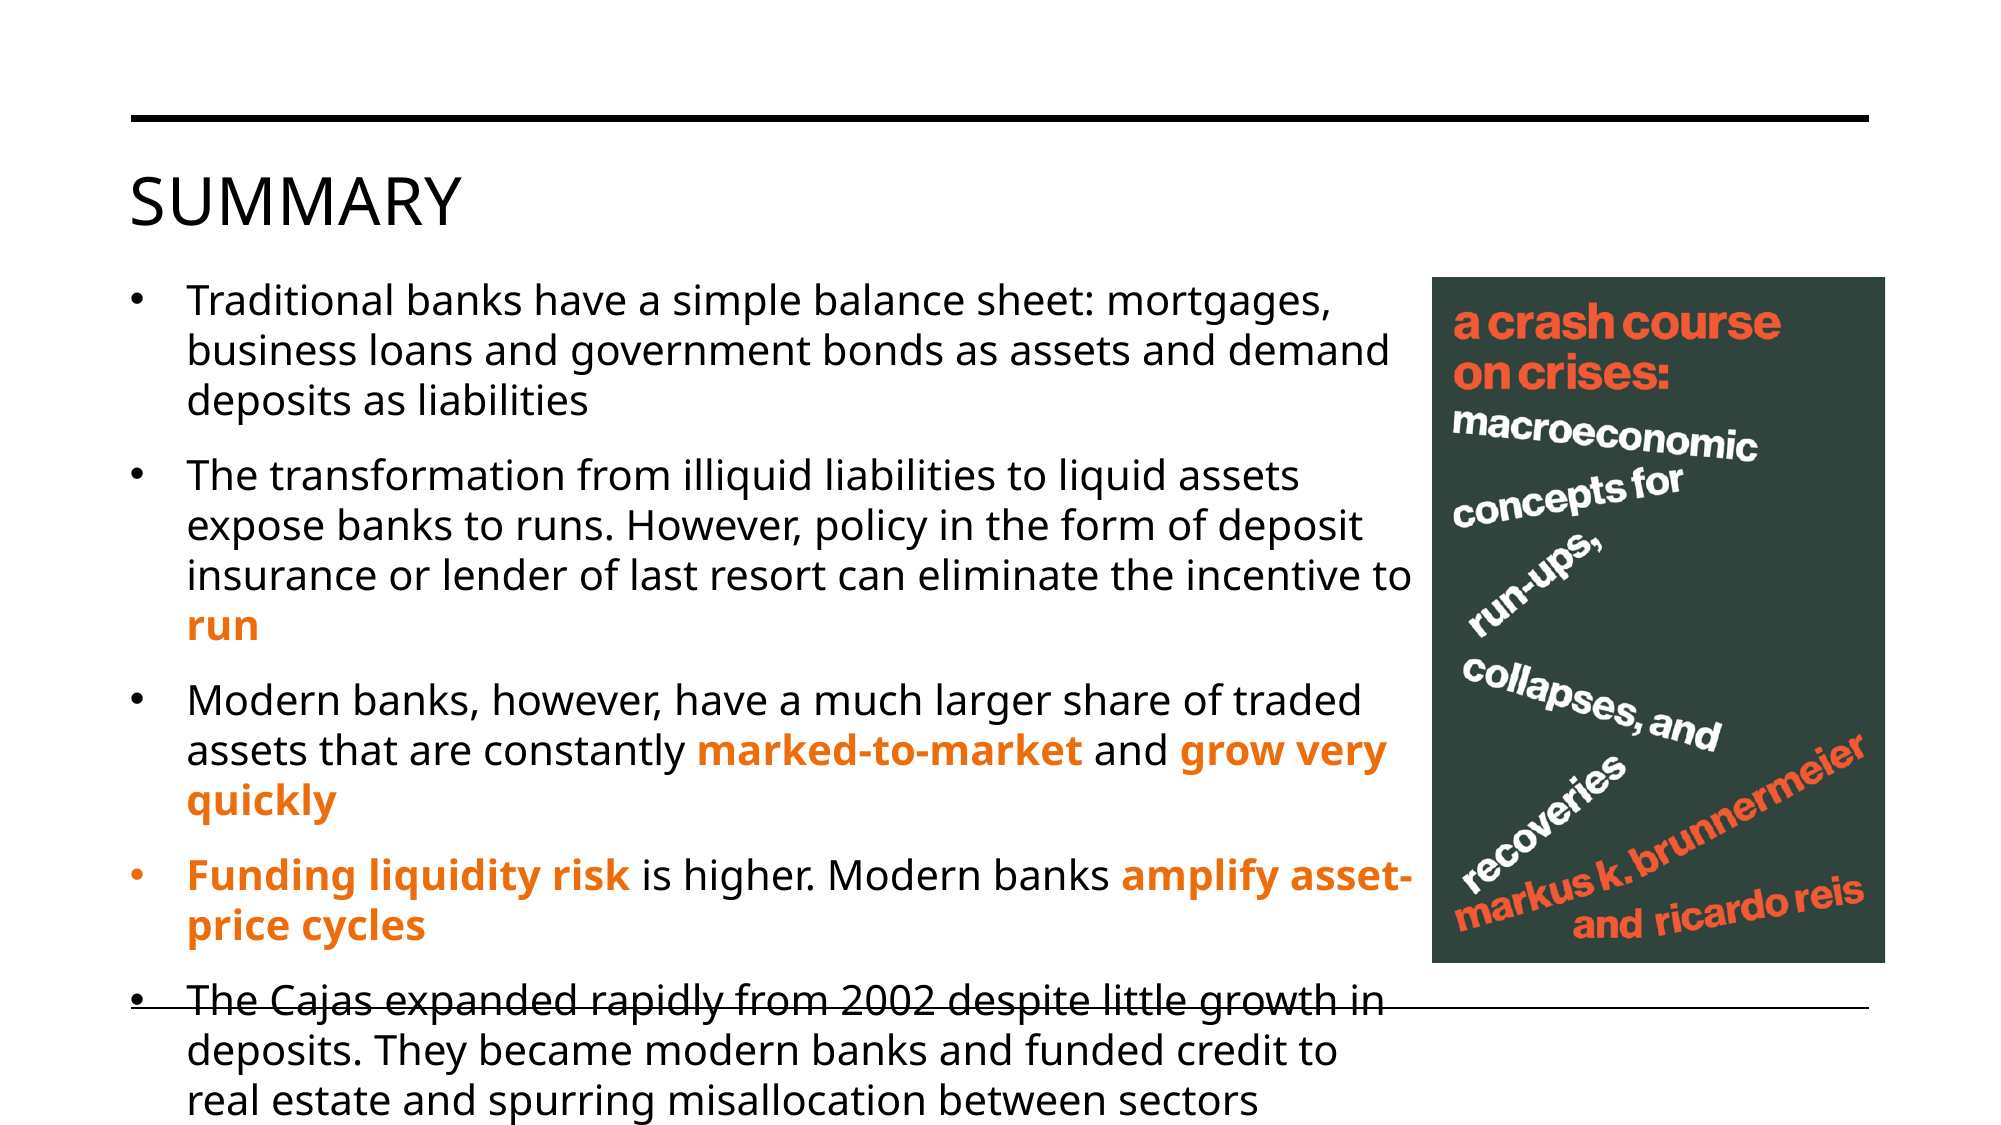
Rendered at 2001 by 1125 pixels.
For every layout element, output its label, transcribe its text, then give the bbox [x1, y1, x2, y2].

list Traditional banks have a simple balance sheet: mortgages, business loans and government bonds as assets and demand deposits as liabilities The transformation from illiquid liabilities to liquid assets expose banks to runs. However, policy in the form of deposit insurance or lender of last resort can eliminate the incentive to run Modern banks, however, have a much larger share of traded assets that are constantly marked-to-market and grow very quickly Funding liquidity risk is higher. Modern banks amplify asset-price cycles The Cajas expanded rapidly from 2002 despite little growth in deposits. They became modern banks and funded credit to real estate and spurring misallocation between sectors [114, 265, 1432, 973]
title Summary [114, 151, 944, 265]
picture [1432, 277, 1886, 963]
